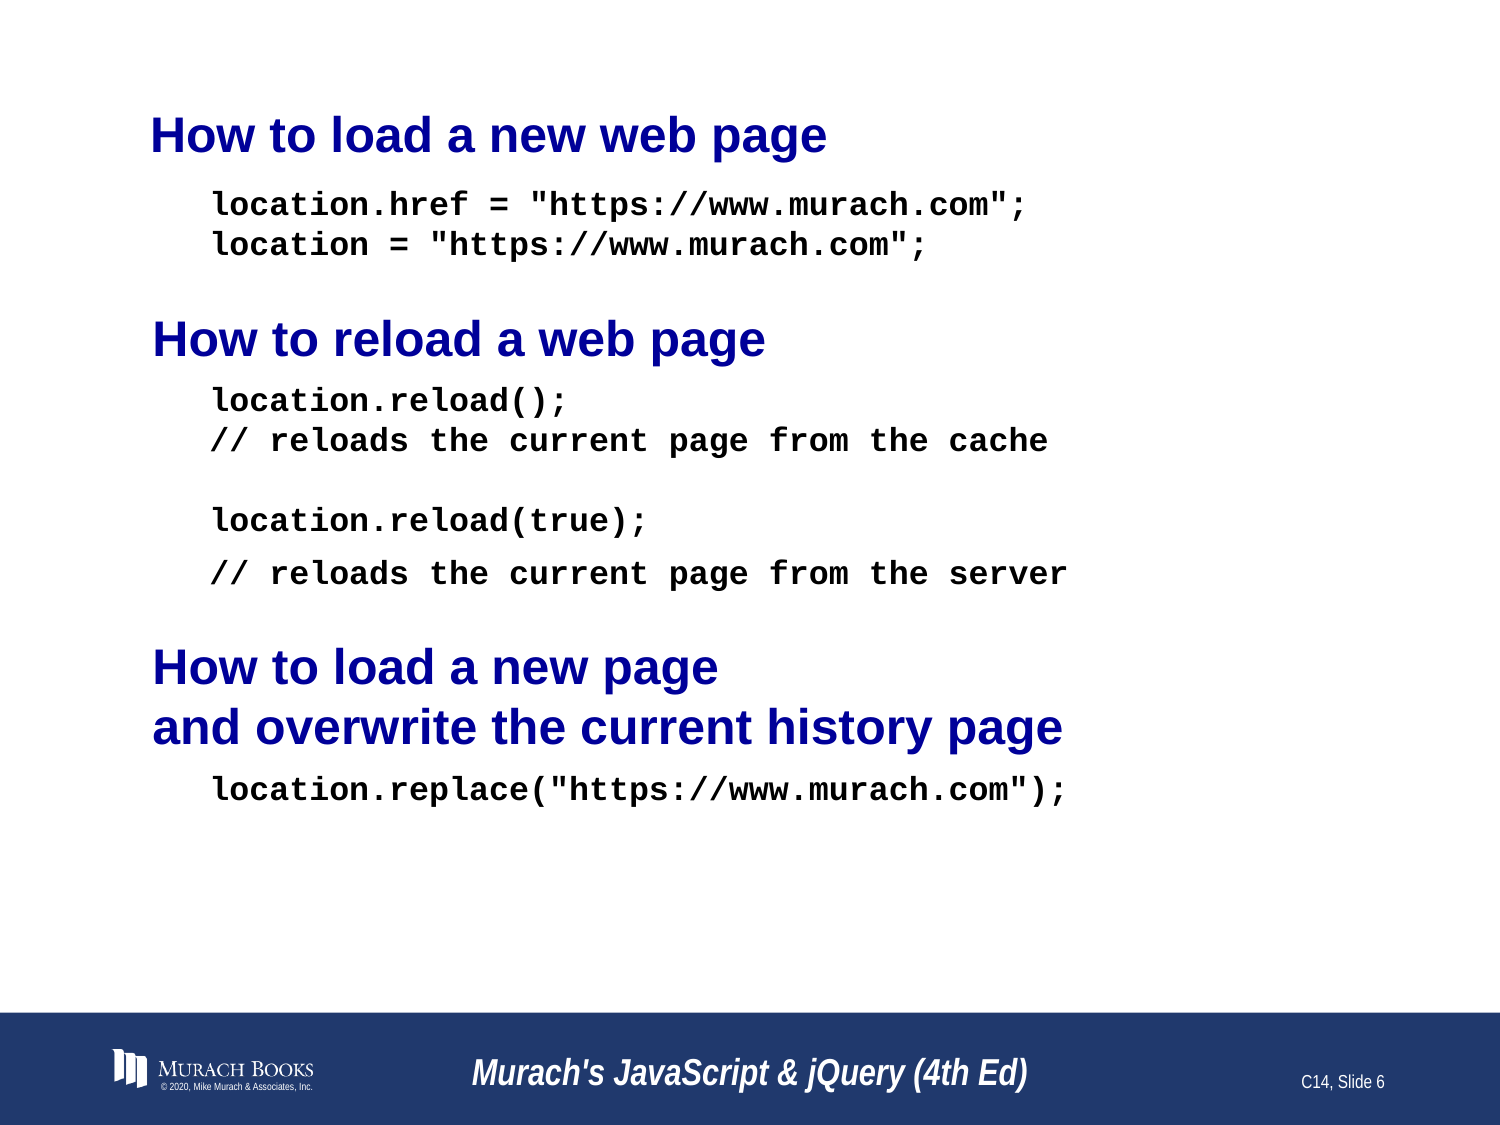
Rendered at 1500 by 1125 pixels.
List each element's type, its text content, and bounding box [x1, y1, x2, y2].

footer © 2020, Mike Murach & Associates, Inc. [12, 1025, 463, 1100]
slide_number C14, Slide 6 [1087, 1025, 1400, 1100]
slide_number Murach's JavaScript & jQuery (4th Ed) [463, 1025, 1050, 1100]
list location.href = "https://www.murach.com"; location = "https://www.murach.com"; How to reload a web page location.reload(); // reloads the current page from the cache location.reload(true); // reloads the current page from the server How to load a new page and overwrite the current history page location.replace("https://www.murach.com"); [137, 174, 1350, 975]
title How to load a new web page [150, 102, 1350, 164]
